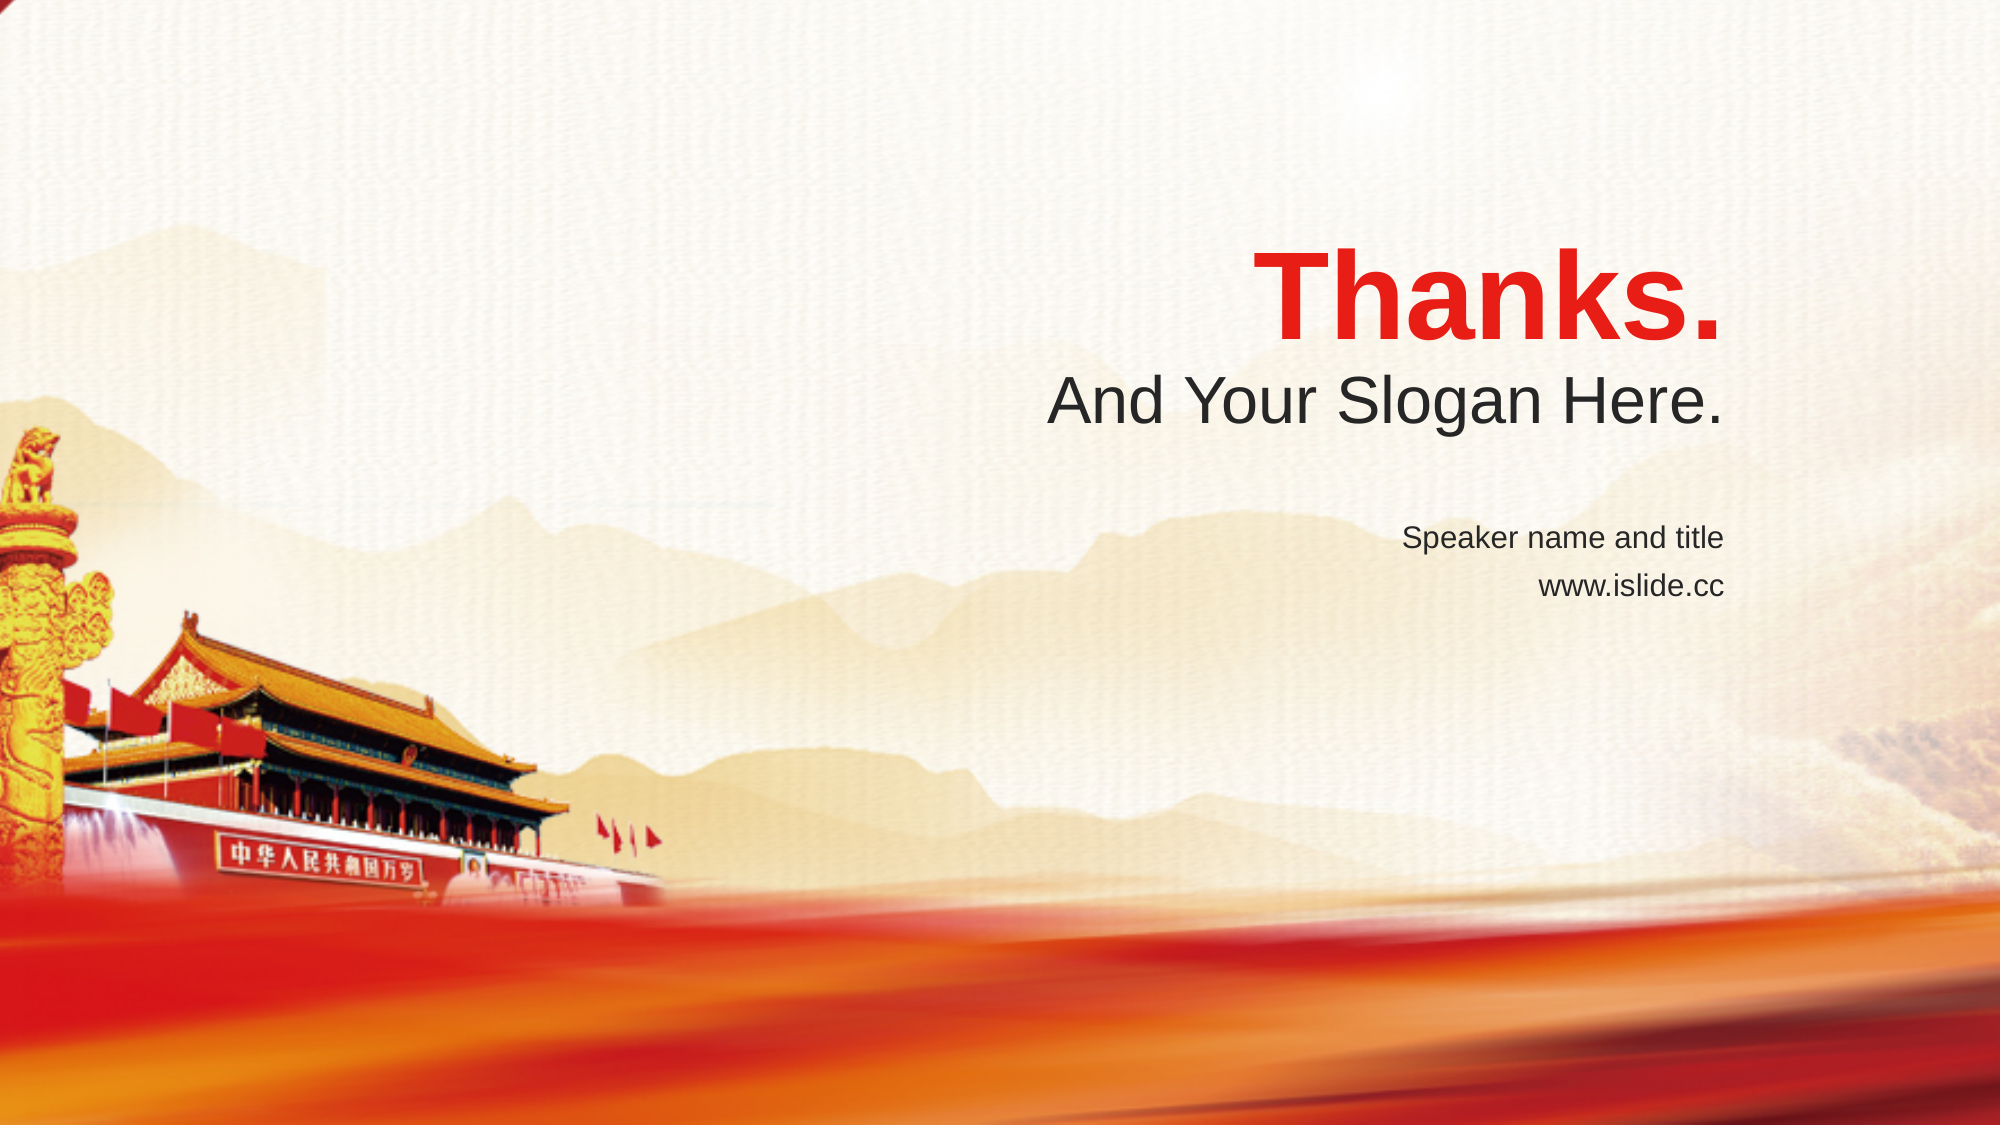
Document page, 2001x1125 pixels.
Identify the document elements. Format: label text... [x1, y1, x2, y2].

picture [0, 0, 2000, 1125]
list www.islide.cc [849, 563, 1741, 614]
title Thanks. And Your Slogan Here. [1006, 179, 1741, 446]
list Speaker name and title [849, 513, 1741, 563]
